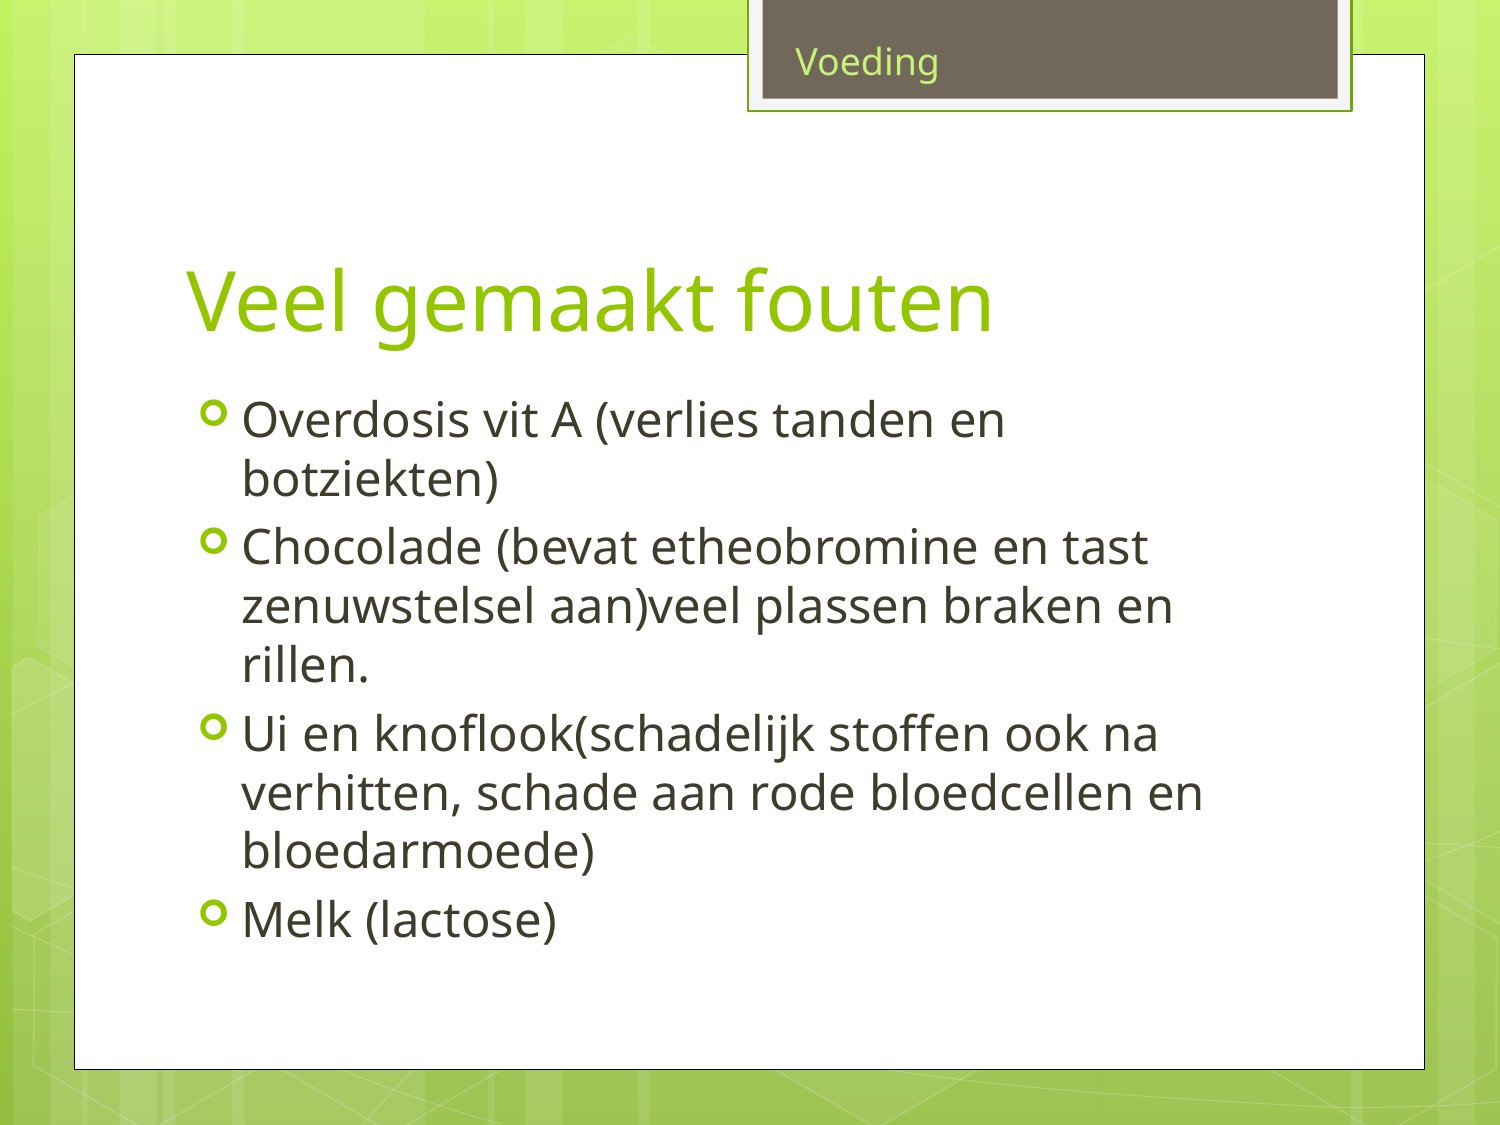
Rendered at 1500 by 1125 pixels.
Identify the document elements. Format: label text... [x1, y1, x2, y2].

title Veel gemaakt fouten [171, 168, 1324, 357]
list Overdosis vit A (verlies tanden en botziekten) Chocolade (bevat etheobromine en tast zenuwstelsel aan)veel plassen braken en rillen. Ui en knoflook(schadelijk stoffen ook na verhitten, schade aan rode bloedcellen en bloedarmoede) Melk (lactose) [171, 381, 1283, 957]
text_box Voeding [780, 30, 956, 91]
